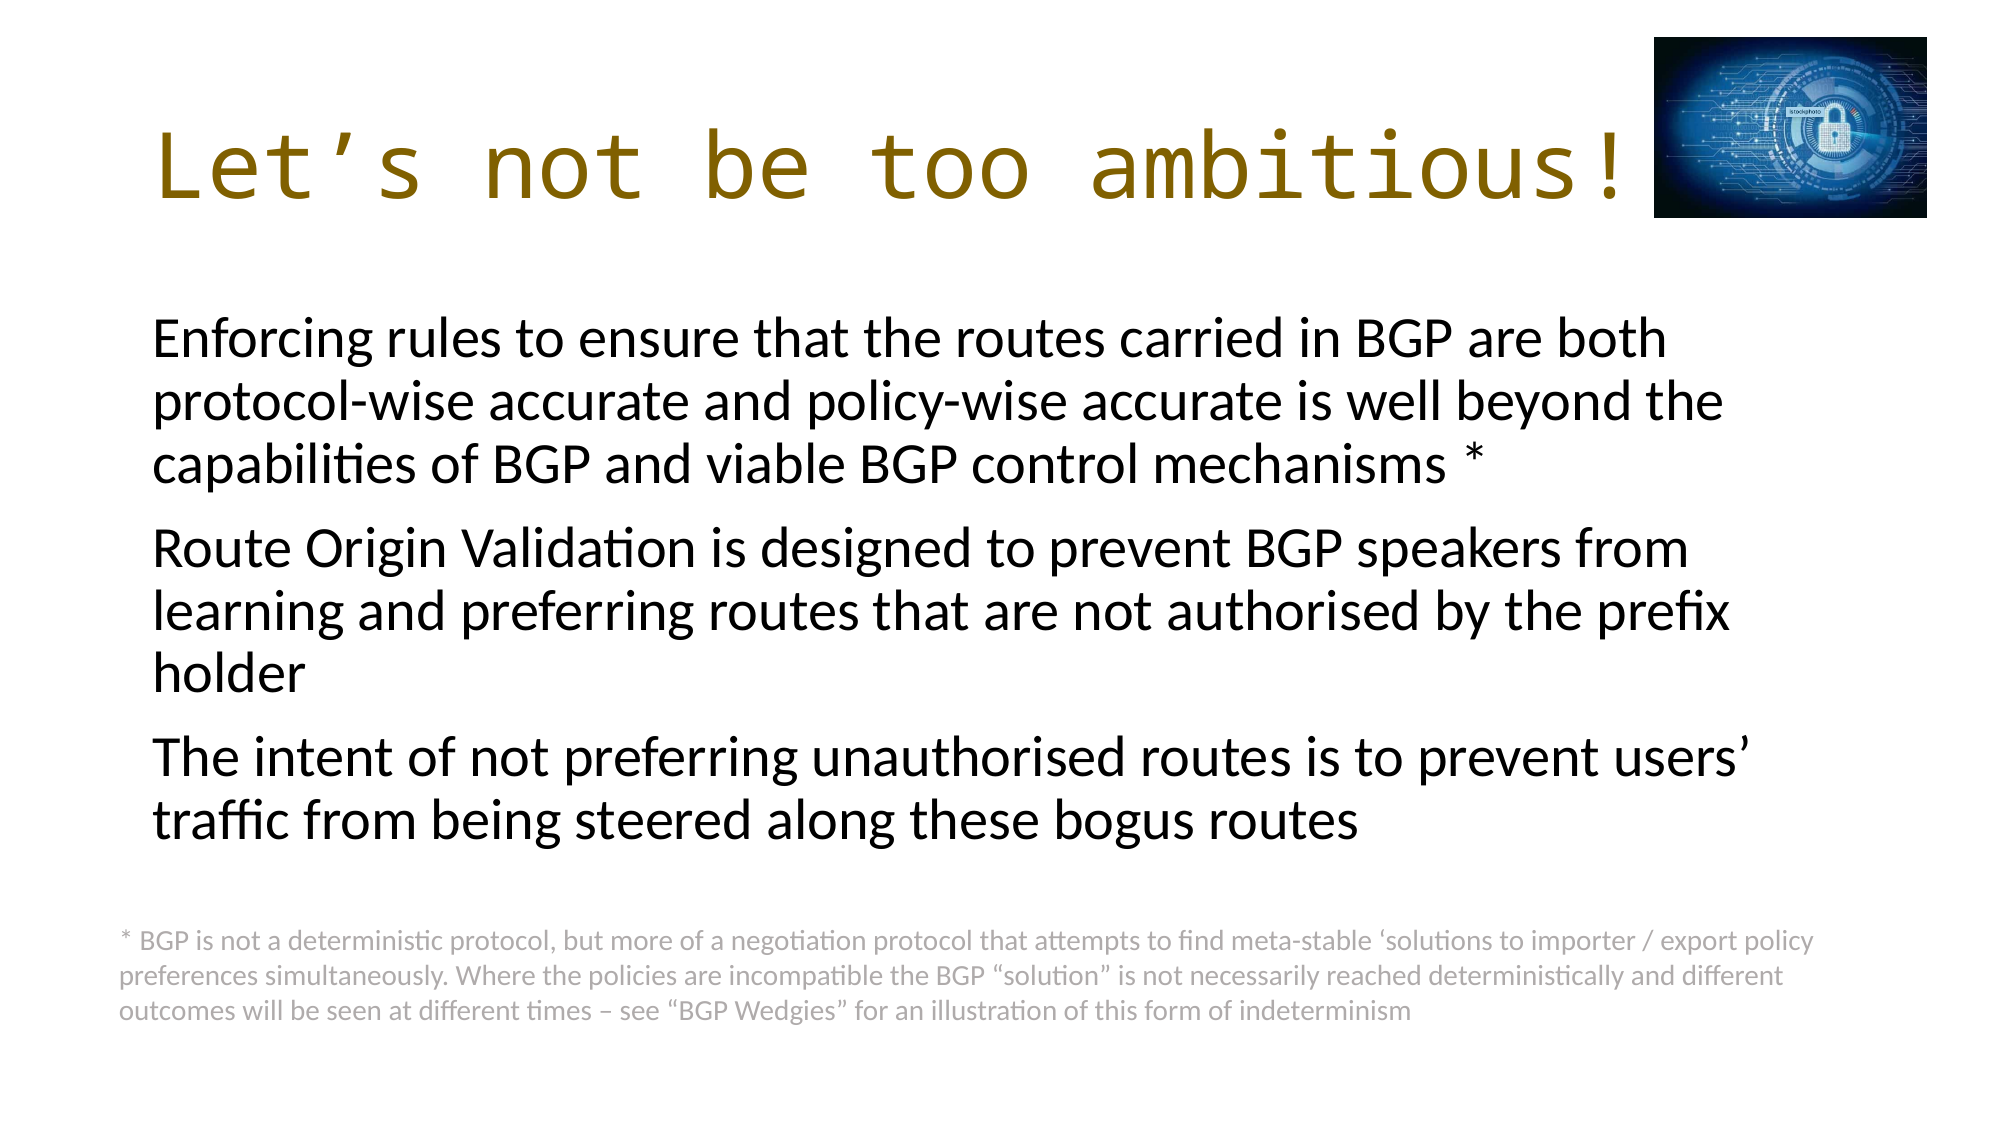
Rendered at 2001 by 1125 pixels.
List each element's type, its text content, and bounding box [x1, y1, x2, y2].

list Enforcing rules to ensure that the routes carried in BGP are both protocol-wise accurate and policy-wise accurate is well beyond the capabilities of BGP and viable BGP control mechanisms * Route Origin Validation is designed to prevent BGP speakers from learning and preferring routes that are not authorised by the prefix holder The intent of not preferring unauthorised routes is to prevent users’ traffic from being steered along these bogus routes [137, 299, 1863, 1014]
title Let’s not be too ambitious! [137, 59, 1863, 278]
text_box * BGP is not a deterministic protocol, but more of a negotiation protocol that attempts to find meta-stable ‘solutions to importer / export policy preferences simultaneously. Where the policies are incompatible the BGP “solution” is not necessarily reached deterministically and different outcomes will be seen at different times – see “BGP Wedgies” for an illustration of this form of indeterminism [104, 914, 1851, 1034]
picture [1654, 37, 1927, 218]
